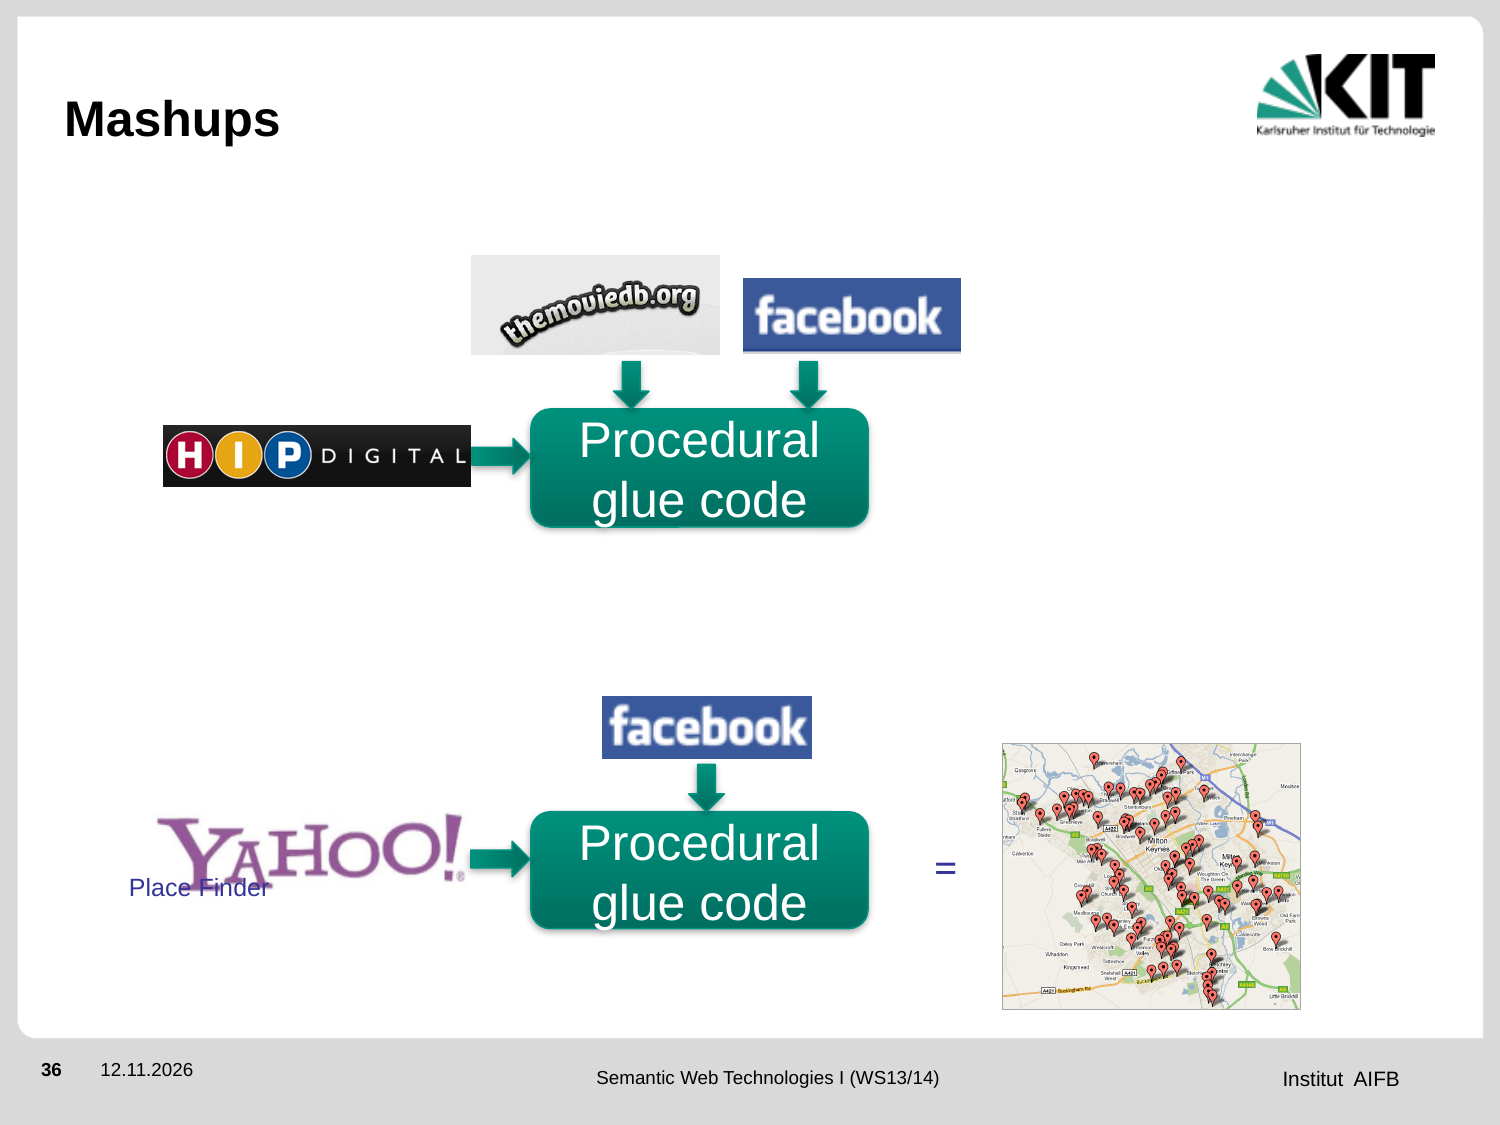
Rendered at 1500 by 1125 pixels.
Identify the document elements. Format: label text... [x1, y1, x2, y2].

text_box [476, 437, 532, 475]
title Mashups [64, 54, 1198, 147]
text_box [524, 852, 531, 867]
text_box [612, 363, 650, 410]
text_box = [919, 834, 996, 900]
text_box Procedural glue code [530, 408, 869, 528]
picture [0, 0, 1500, 1125]
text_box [113, 797, 521, 967]
text_box [688, 766, 725, 813]
text_box Procedural glue code [530, 810, 869, 930]
text_box [790, 361, 827, 410]
